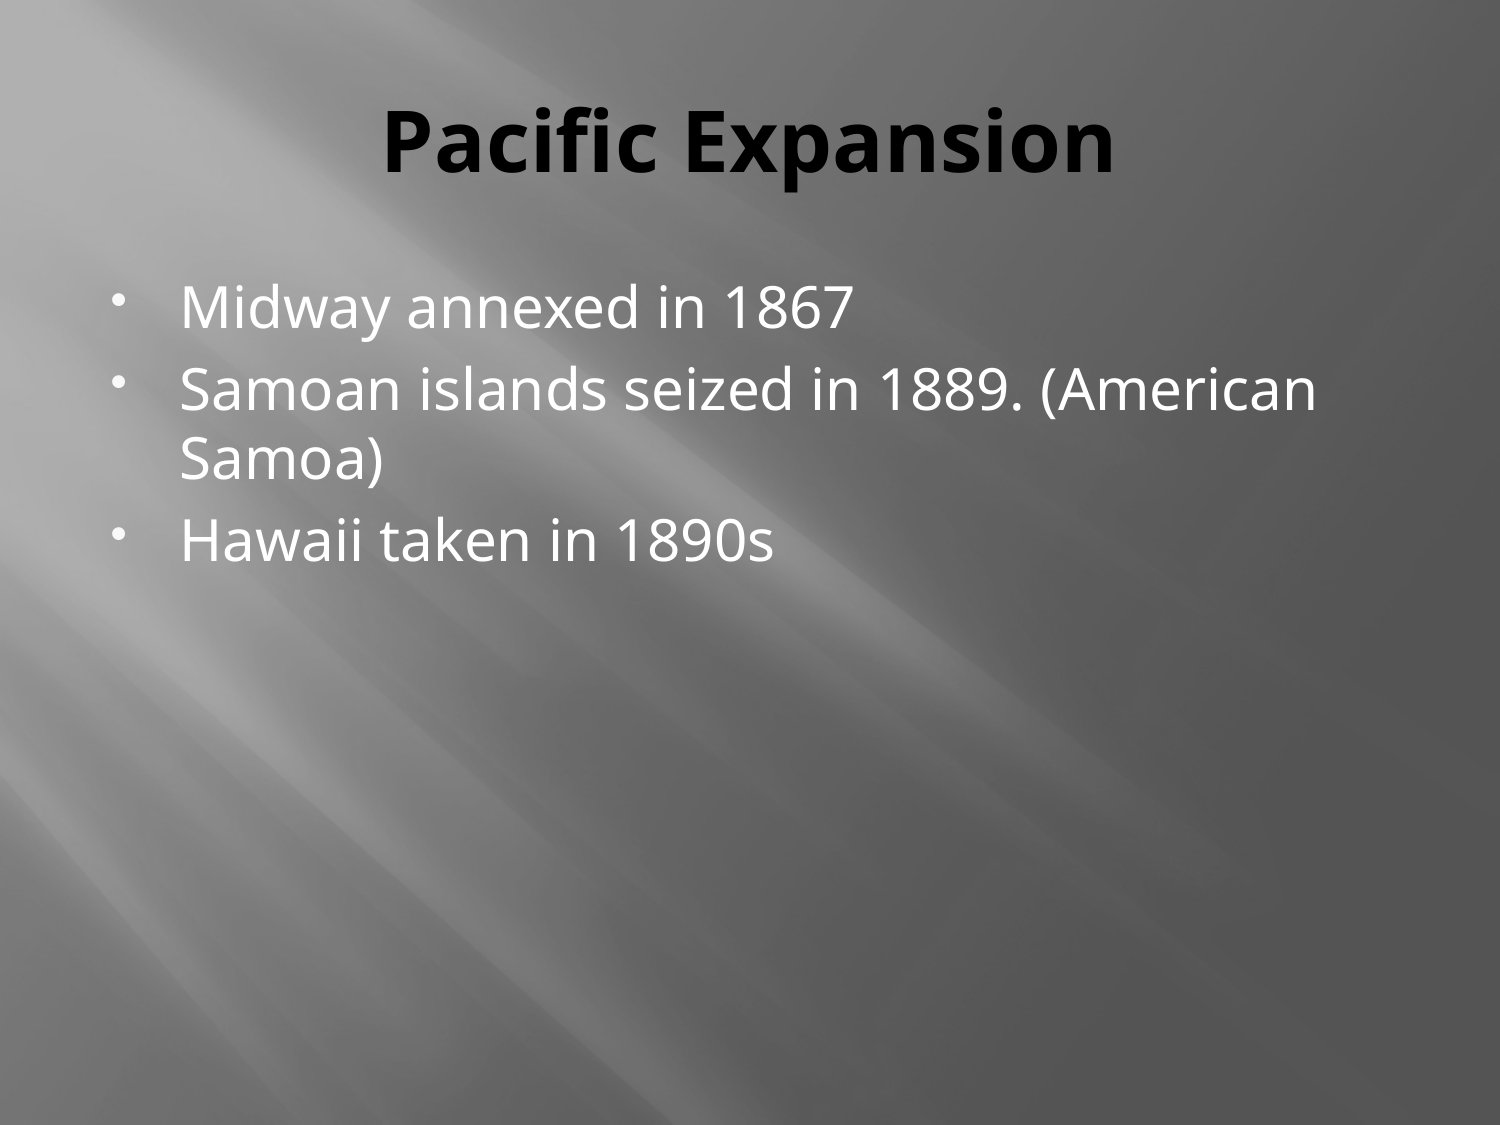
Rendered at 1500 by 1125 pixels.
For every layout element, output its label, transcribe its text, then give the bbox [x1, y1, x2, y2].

title Pacific Expansion [75, 45, 1425, 233]
list Midway annexed in 1867 Samoan islands seized in 1889. (American Samoa) Hawaii taken in 1890s [75, 262, 1425, 1035]
